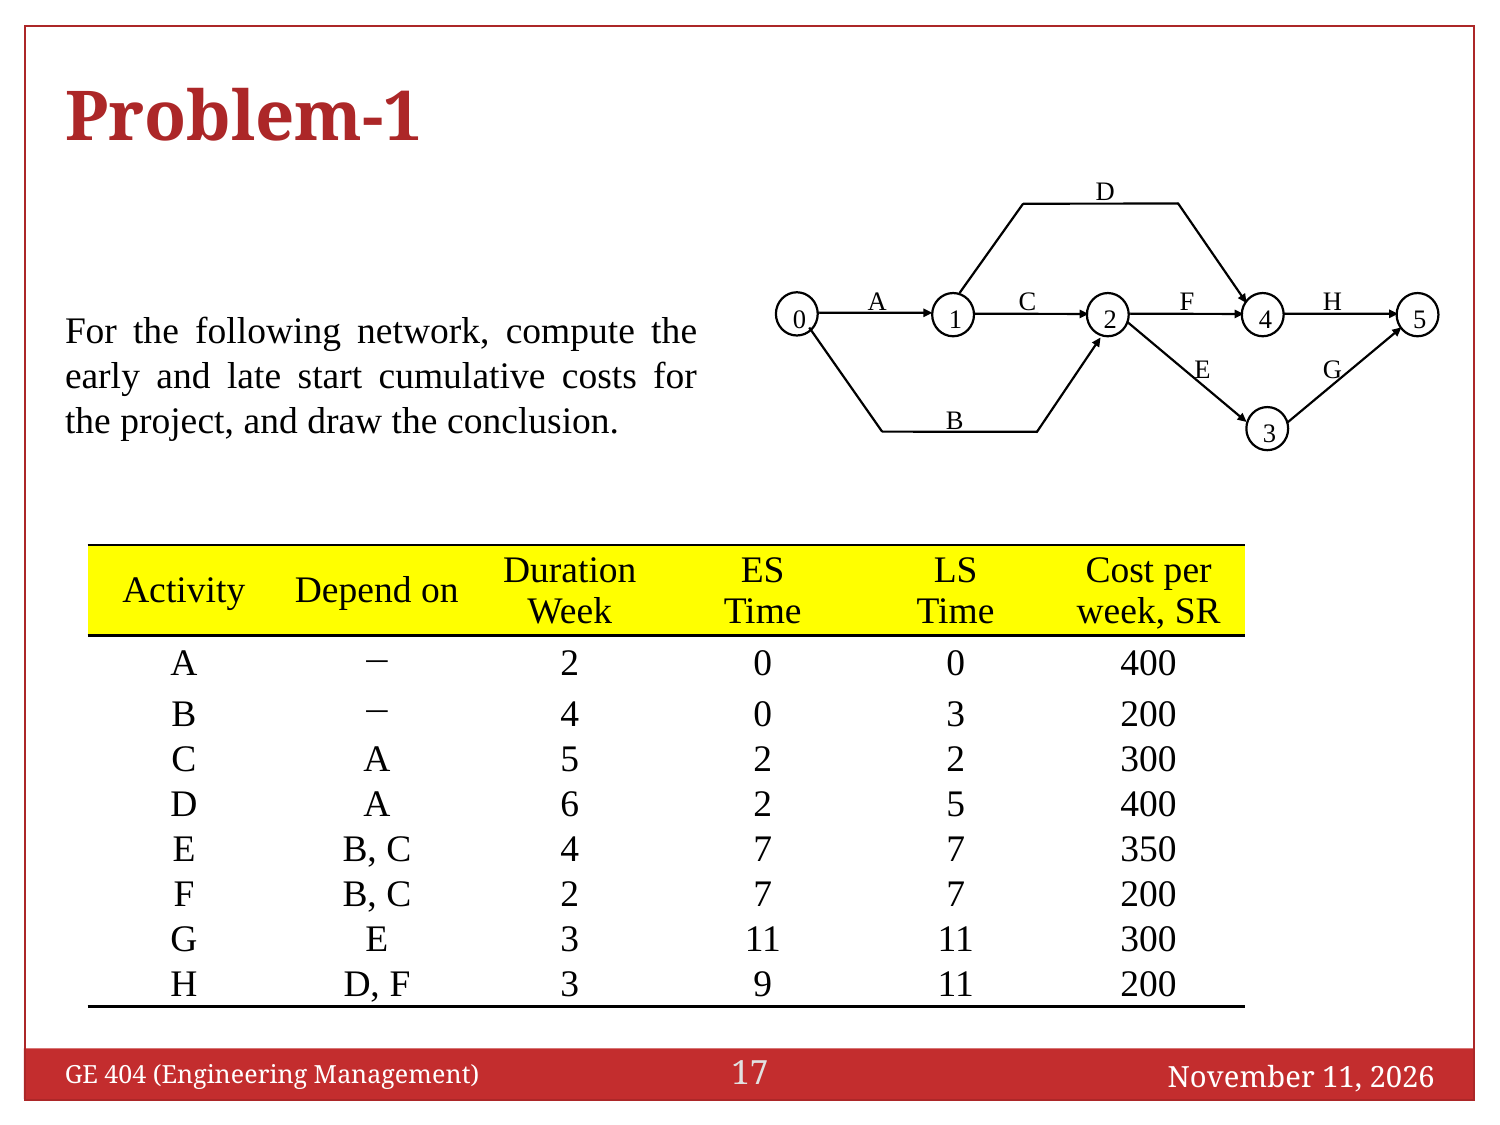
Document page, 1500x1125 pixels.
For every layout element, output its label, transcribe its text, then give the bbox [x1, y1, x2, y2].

table_cell 11 [666, 916, 859, 961]
table_cell A [280, 781, 473, 826]
table_cell 3 [473, 916, 666, 961]
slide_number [950, 1050, 1450, 1111]
table_header Depend on [280, 546, 473, 634]
table_cell D [88, 781, 280, 826]
table_cell 3 [473, 961, 666, 1005]
table_cell H [88, 961, 280, 1005]
table_header Activity [88, 546, 280, 634]
table_cell 7 [859, 826, 1052, 871]
table_cell 200 [1052, 961, 1245, 1005]
table_cell C [88, 736, 280, 781]
table_cell  [280, 691, 473, 736]
table_cell 400 [1052, 781, 1245, 826]
table_cell 200 [1052, 871, 1245, 916]
footer GE 404 (Engineering Management) [50, 1051, 638, 1112]
table_cell 2 [473, 871, 666, 916]
table_cell 200 [1052, 691, 1245, 736]
table_cell D, F [280, 961, 473, 1005]
table_cell  [280, 637, 473, 691]
table_cell B, C [280, 871, 473, 916]
table_cell 7 [666, 826, 859, 871]
table_cell A [280, 736, 473, 781]
table_cell 4 [473, 691, 666, 736]
title Problem-1 [0, 37, 488, 162]
table_header Duration Week [473, 546, 666, 634]
table_cell 2 [473, 637, 666, 691]
table_cell B, C [280, 826, 473, 871]
table_cell 3 [859, 691, 1052, 736]
table_cell 0 [666, 691, 859, 736]
table_cell E [280, 916, 473, 961]
table_cell G [88, 916, 280, 961]
table_cell F [88, 871, 280, 916]
table_cell B [88, 691, 280, 736]
table_cell 0 [666, 637, 859, 691]
table_header Cost per week, SR [1052, 546, 1245, 634]
table_cell 9 [666, 961, 859, 1005]
table_cell 4 [473, 826, 666, 871]
table_cell 0 [859, 637, 1052, 691]
table_cell 400 [1052, 637, 1245, 691]
table_cell 5 [859, 781, 1052, 826]
slide_number 17 [699, 1037, 800, 1110]
table_cell 300 [1052, 916, 1245, 961]
table_header LS Time [859, 546, 1052, 634]
table_cell 7 [666, 871, 859, 916]
table_cell 7 [859, 871, 1052, 916]
table_cell 6 [473, 781, 666, 826]
table_cell 5 [473, 736, 666, 781]
table_cell 11 [859, 916, 1052, 961]
table_cell 300 [1052, 736, 1245, 781]
table_cell 2 [666, 736, 859, 781]
picture [762, 167, 1460, 468]
text_box For the following network, compute the early and late start cumulative costs for the project, and draw the conclusion. [50, 298, 713, 448]
table_header ES Time [666, 546, 859, 634]
table_cell 11 [859, 961, 1052, 1005]
table_cell 2 [666, 781, 859, 826]
table_cell A [88, 637, 280, 691]
table_cell E [88, 826, 280, 871]
table_cell 2 [859, 736, 1052, 781]
table_cell 350 [1052, 826, 1245, 871]
